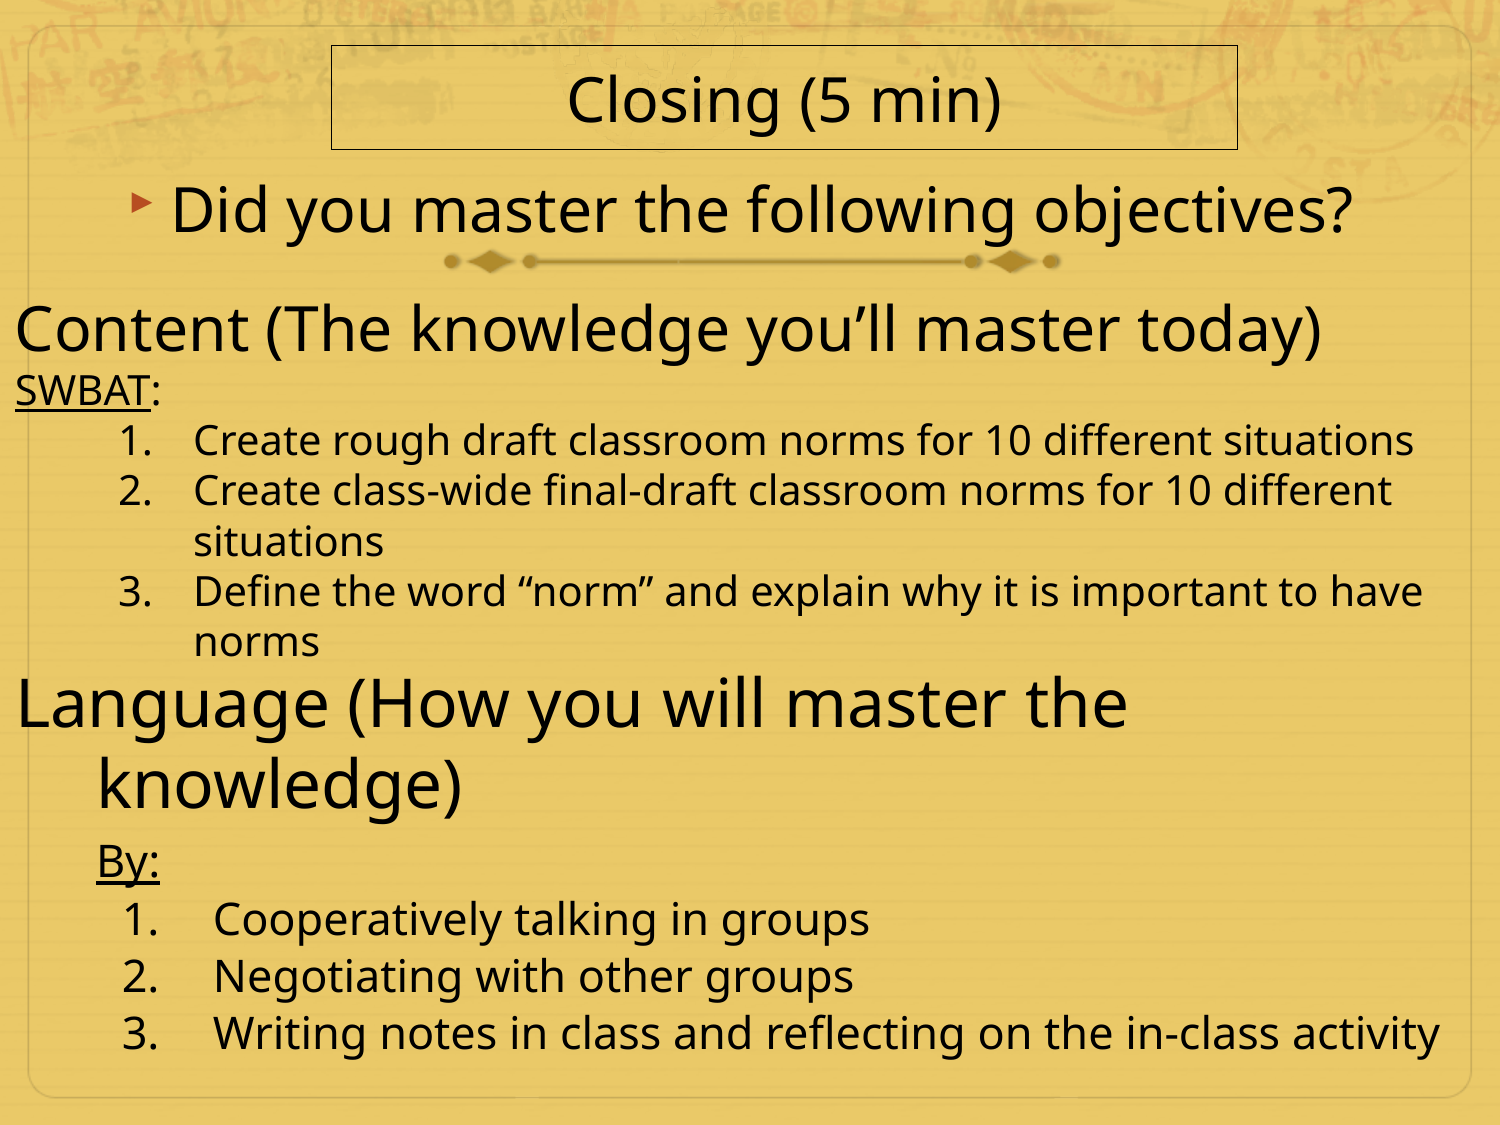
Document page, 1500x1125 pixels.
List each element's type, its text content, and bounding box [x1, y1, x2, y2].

title Closing (5 min) [331, 45, 1238, 150]
picture [0, 0, 1500, 281]
list Language (How you will master the knowledge) By: Cooperatively talking in groups Negotiating with other groups Writing notes in class and reflecting on the in-class activity [0, 697, 1500, 1125]
text_box Did you master the following objectives? [15, 162, 1450, 253]
text_box Content (The knowledge you’ll master today) SWBAT: Create rough draft classroom norms for 10 different situations Create class-wide final-draft classroom norms for 10 different situations Define the word “norm” and explain why it is important to have norms [0, 281, 1500, 697]
